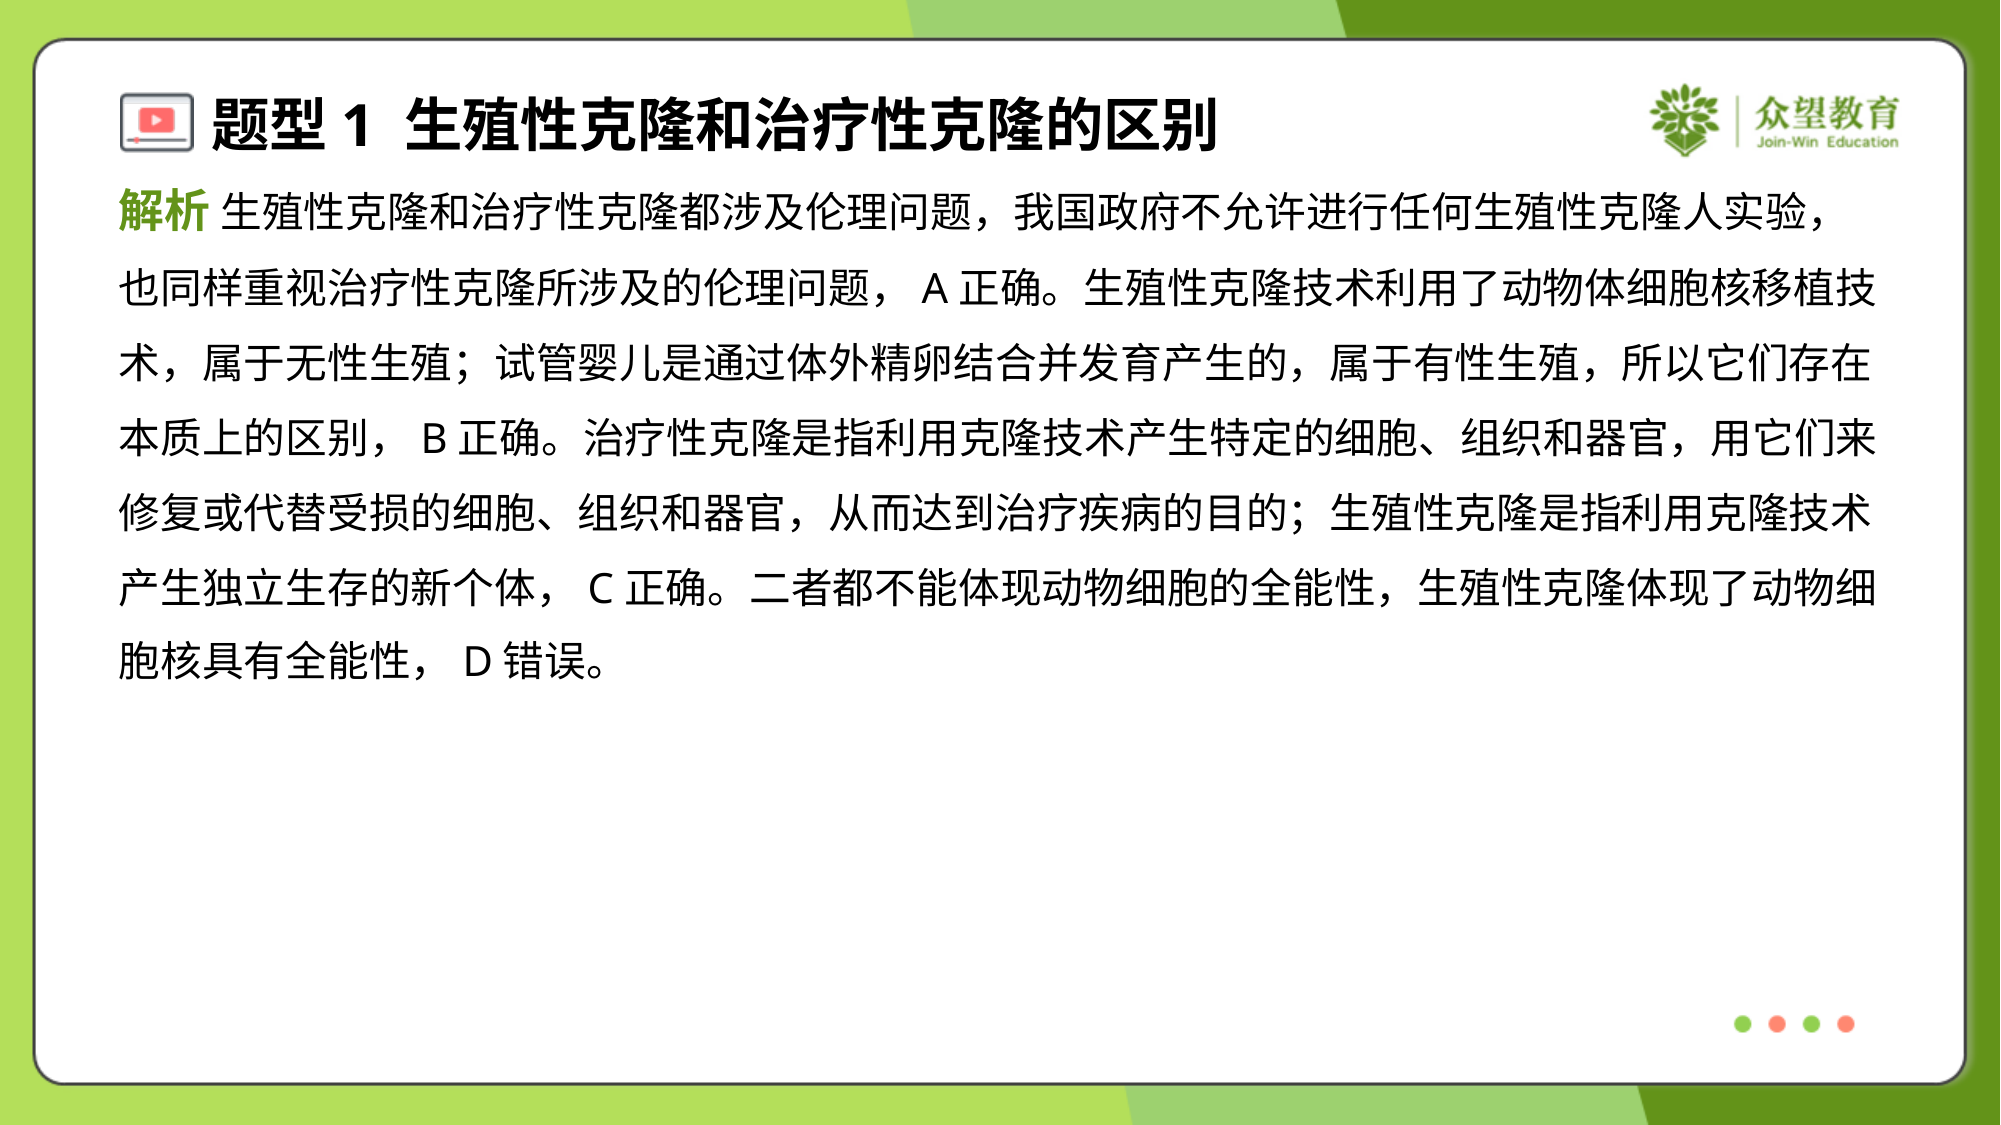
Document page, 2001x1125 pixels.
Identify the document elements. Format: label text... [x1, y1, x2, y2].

text_box 解析 生殖性克隆和治疗性克隆都涉及伦理问题，我国政府不允许进行任何生殖性克隆人实验， 也同样重视治疗性克隆所涉及的伦理问题，A正确。生殖性克隆技术利用了动物体细胞核移植技 术，属于无性生殖；试管婴儿是通过体外精卵结合并发育产生的，属于有性生殖，所以它们存在 本质上的区别，B正确。治疗性克隆是指利用克隆技术产生特定的细胞、组织和器官，用它们来 修复或代替受损的细胞、组织和器官，从而达到治疗疾病的目的；生殖性克隆是指利用克隆技术 产生独立生存的新个体，C正确。二者都不能体现动物细胞的全能性，生殖性克隆体现了动物细 胞核具有全能性，D错误。 [118, 159, 1883, 677]
picture [0, 0, 2000, 1125]
